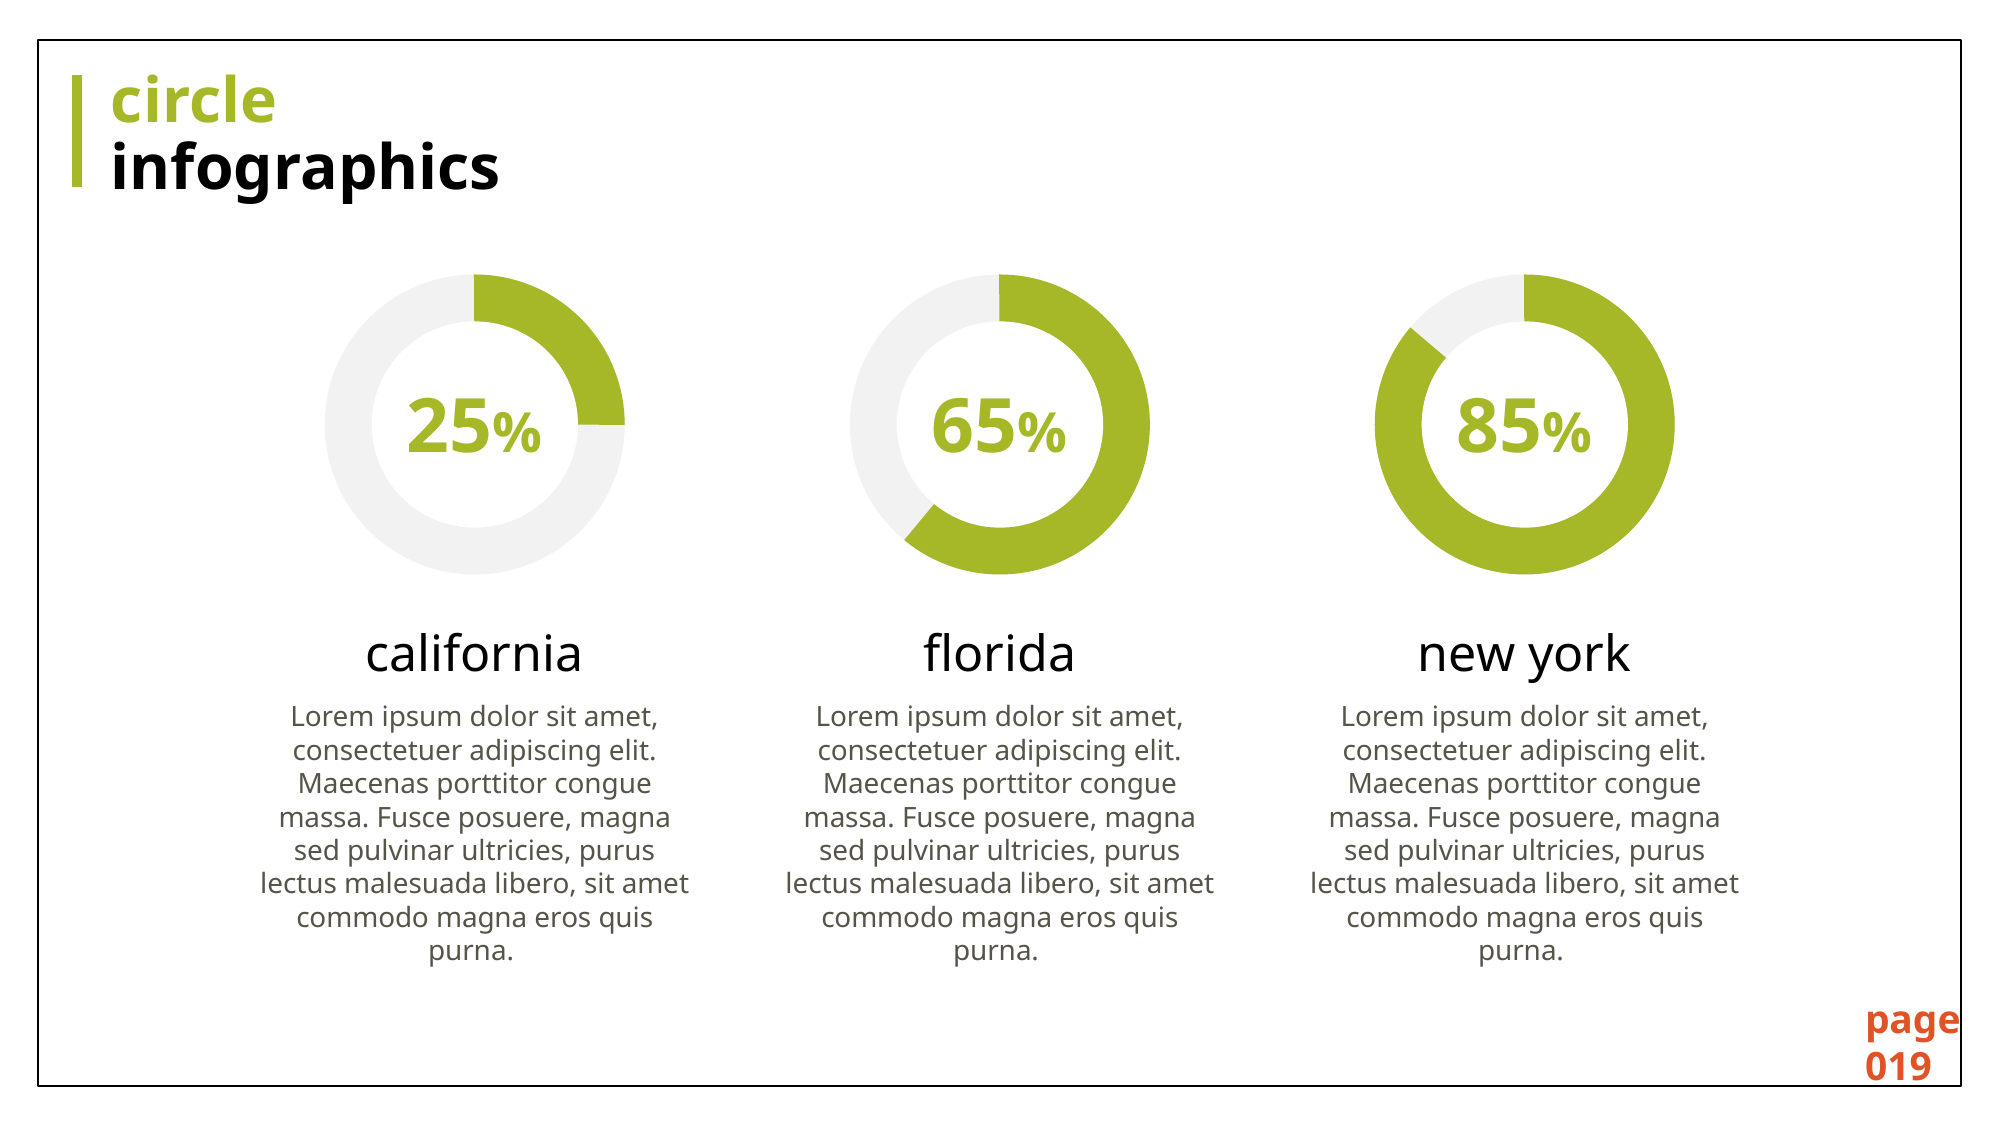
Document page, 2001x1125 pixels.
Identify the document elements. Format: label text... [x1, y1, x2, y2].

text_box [766, 274, 1234, 943]
slide_number page 019 [1850, 989, 2000, 1100]
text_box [241, 274, 709, 943]
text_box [1291, 274, 1759, 943]
title circle infographics [95, 59, 692, 212]
